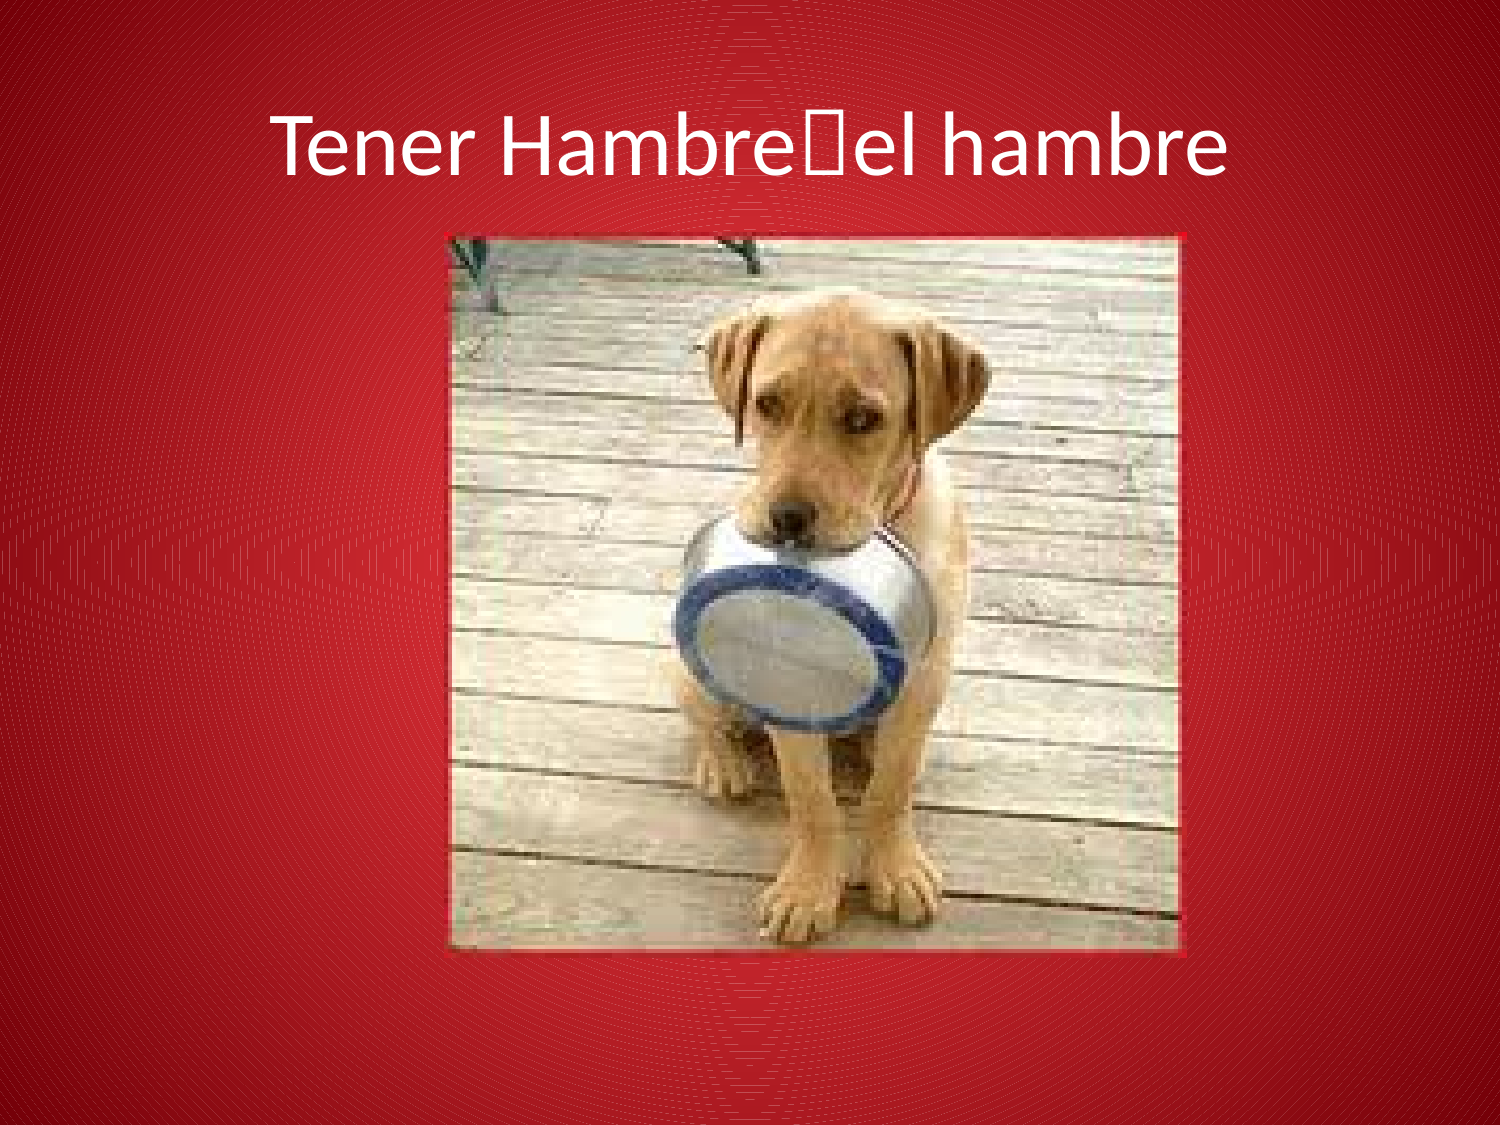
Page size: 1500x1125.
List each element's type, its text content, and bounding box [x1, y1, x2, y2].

picture [444, 232, 1188, 959]
title Tener Hambreel hambre [75, 45, 1425, 233]
